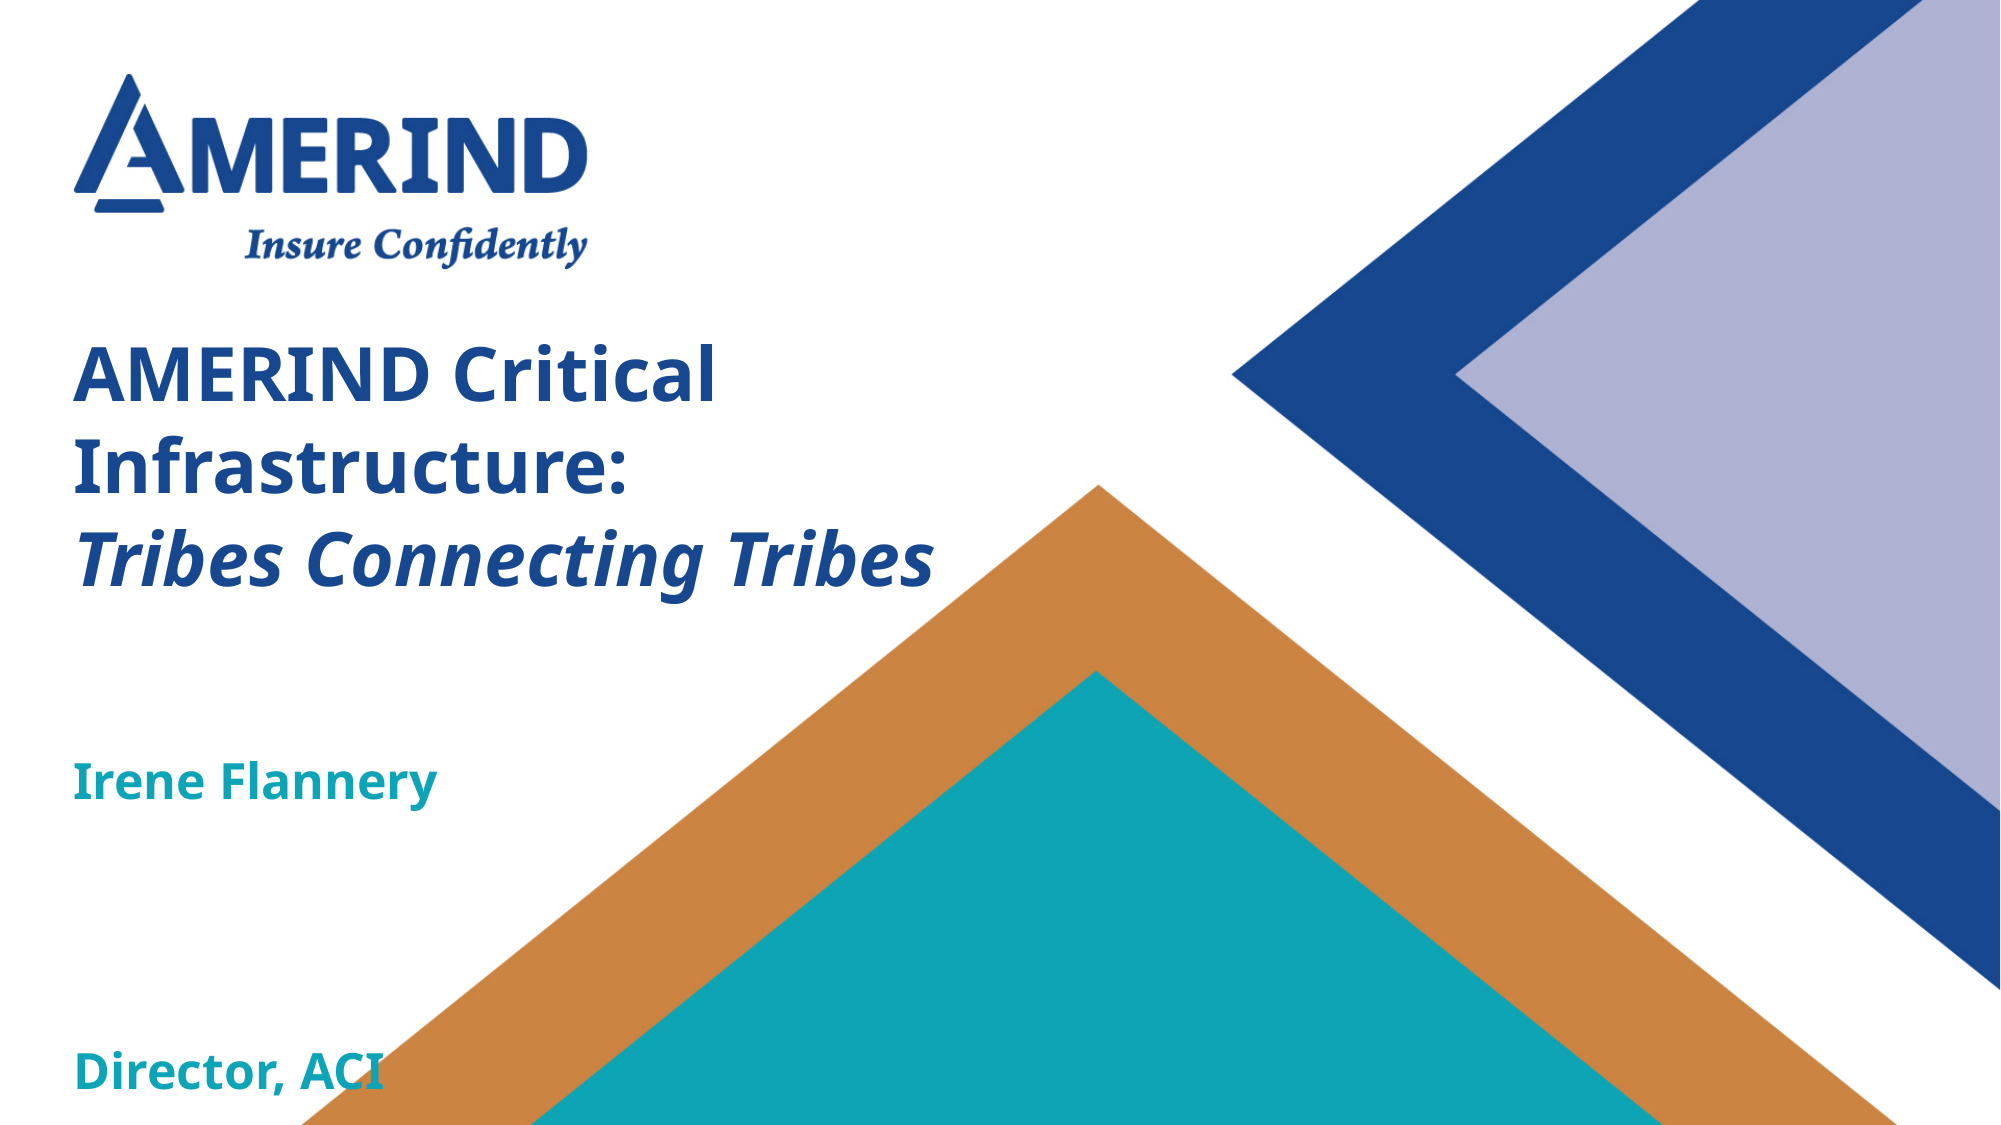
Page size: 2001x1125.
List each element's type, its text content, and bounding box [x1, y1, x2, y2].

title AMERIND Critical Infrastructure: Tribes Connecting Tribes [58, 285, 1104, 612]
picture [0, 0, 2001, 1125]
subtitle Irene Flannery Director, ACI [58, 611, 734, 884]
